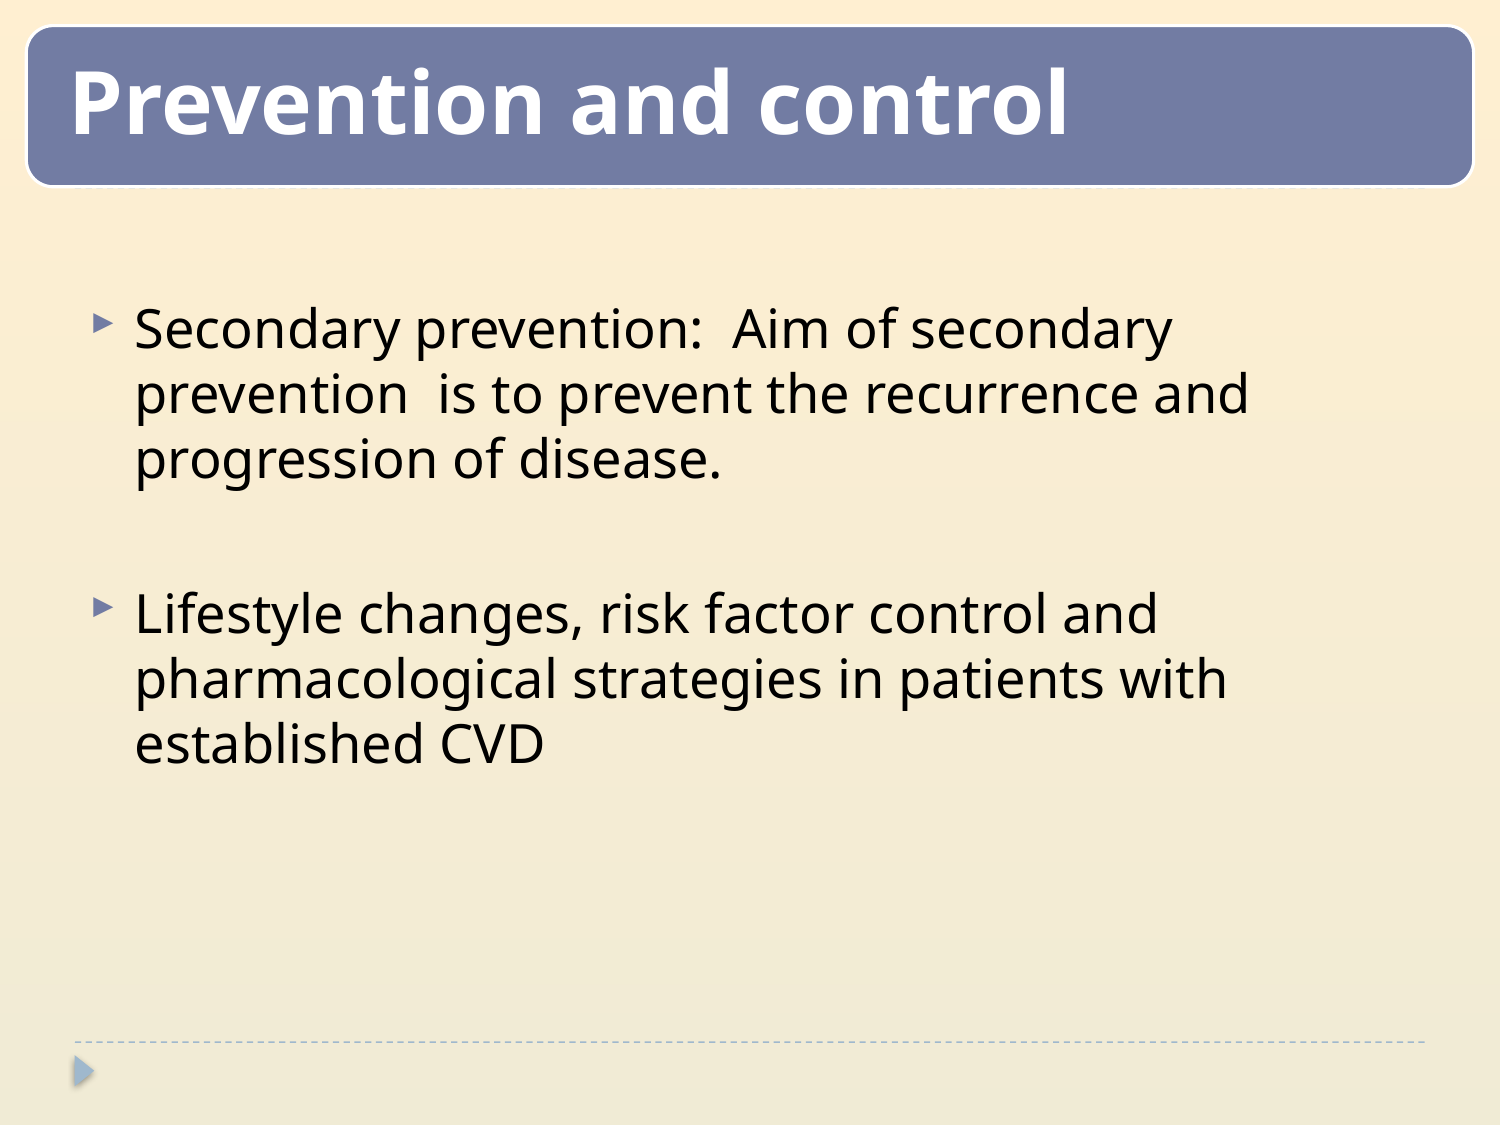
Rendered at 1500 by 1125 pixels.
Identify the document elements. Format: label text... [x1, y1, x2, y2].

list Secondary prevention: Aim of secondary prevention is to prevent the recurrence and progression of disease. Lifestyle changes, risk factor control and pharmacological strategies in patients with established CVD [75, 287, 1425, 871]
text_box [26, 24, 1474, 188]
